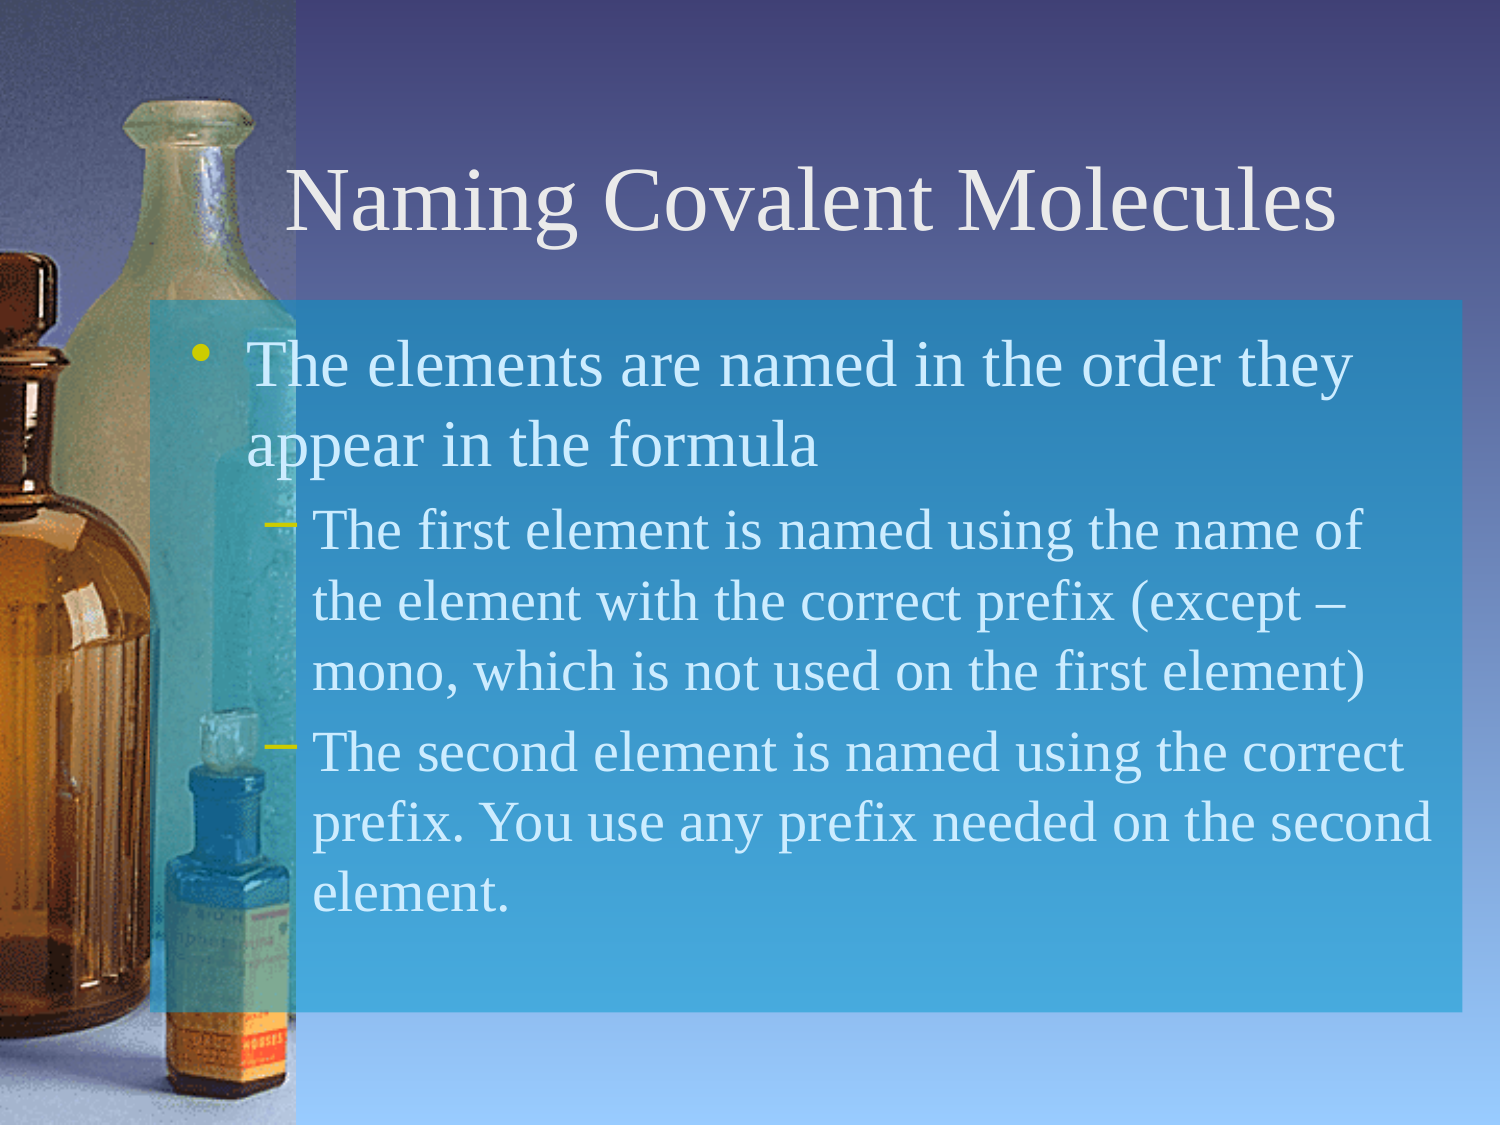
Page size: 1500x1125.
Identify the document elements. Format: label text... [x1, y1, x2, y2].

title Naming Covalent Molecules [174, 99, 1451, 288]
list The elements are named in the order they appear in the formula The first element is named using the name of the element with the correct prefix (except –mono, which is not used on the first element) The second element is named using the correct prefix. You use any prefix needed on the second element. [174, 312, 1451, 988]
picture [0, 0, 296, 1125]
